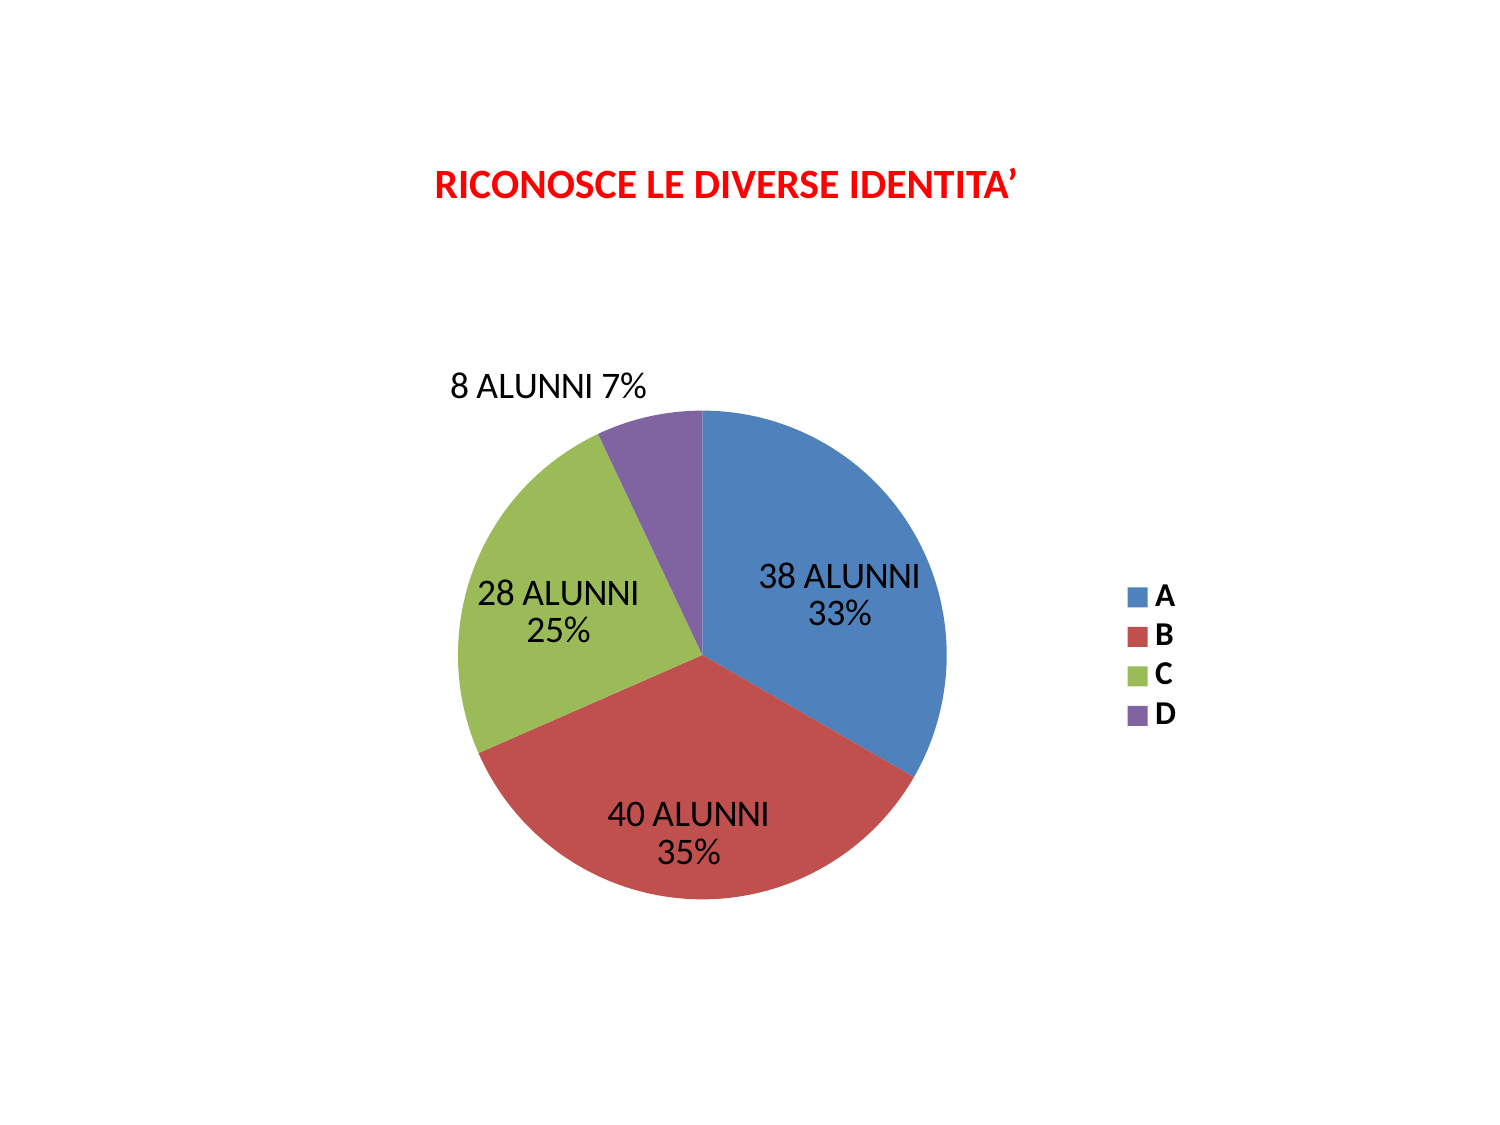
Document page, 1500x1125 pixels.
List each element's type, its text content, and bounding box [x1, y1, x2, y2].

chart [277, 337, 1200, 977]
text_box RICONOSCE LE DIVERSE IDENTITA’ [230, 149, 1223, 214]
